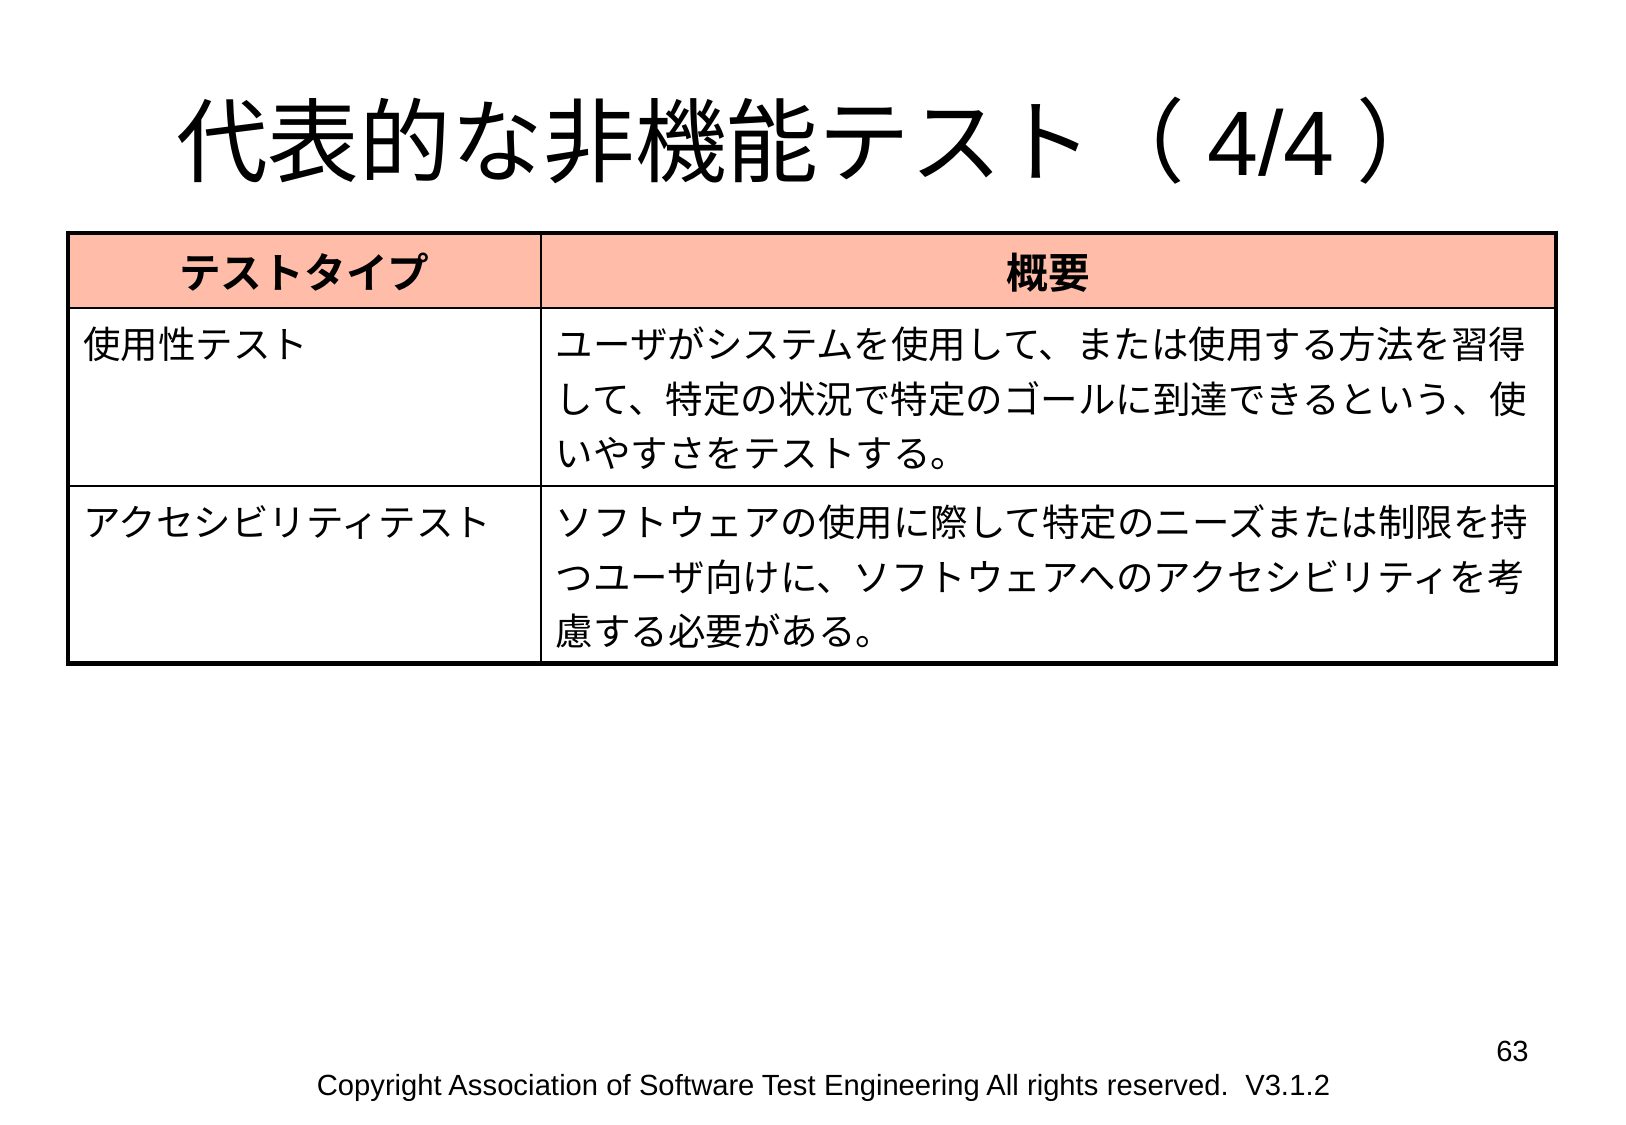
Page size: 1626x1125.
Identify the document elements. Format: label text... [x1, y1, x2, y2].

table_header 概要 [542, 235, 1554, 307]
slide_number 63 [1164, 1024, 1544, 1103]
table_cell ソフトウェアの使用に際して特定のニーズまたは制限を持つユーザ向けに、ソフトウェアへのアクセシビリティを考慮する必要がある。 [542, 487, 1554, 661]
table_cell 使用性テスト [70, 309, 540, 485]
footer Copyright Association of Software Test Engineering All rights reserved. V3.1.2 [233, 1058, 1416, 1103]
table_cell ユーザがシステムを使用して、または使用する方法を習得して、特定の状況で特定のゴールに到達できるという、使いやすさをテストする。 [542, 309, 1554, 485]
table_cell アクセシビリティテスト [70, 487, 540, 661]
table_header テストタイプ [70, 235, 540, 307]
title 代表的な非機能テスト（4/4） [80, 44, 1544, 231]
